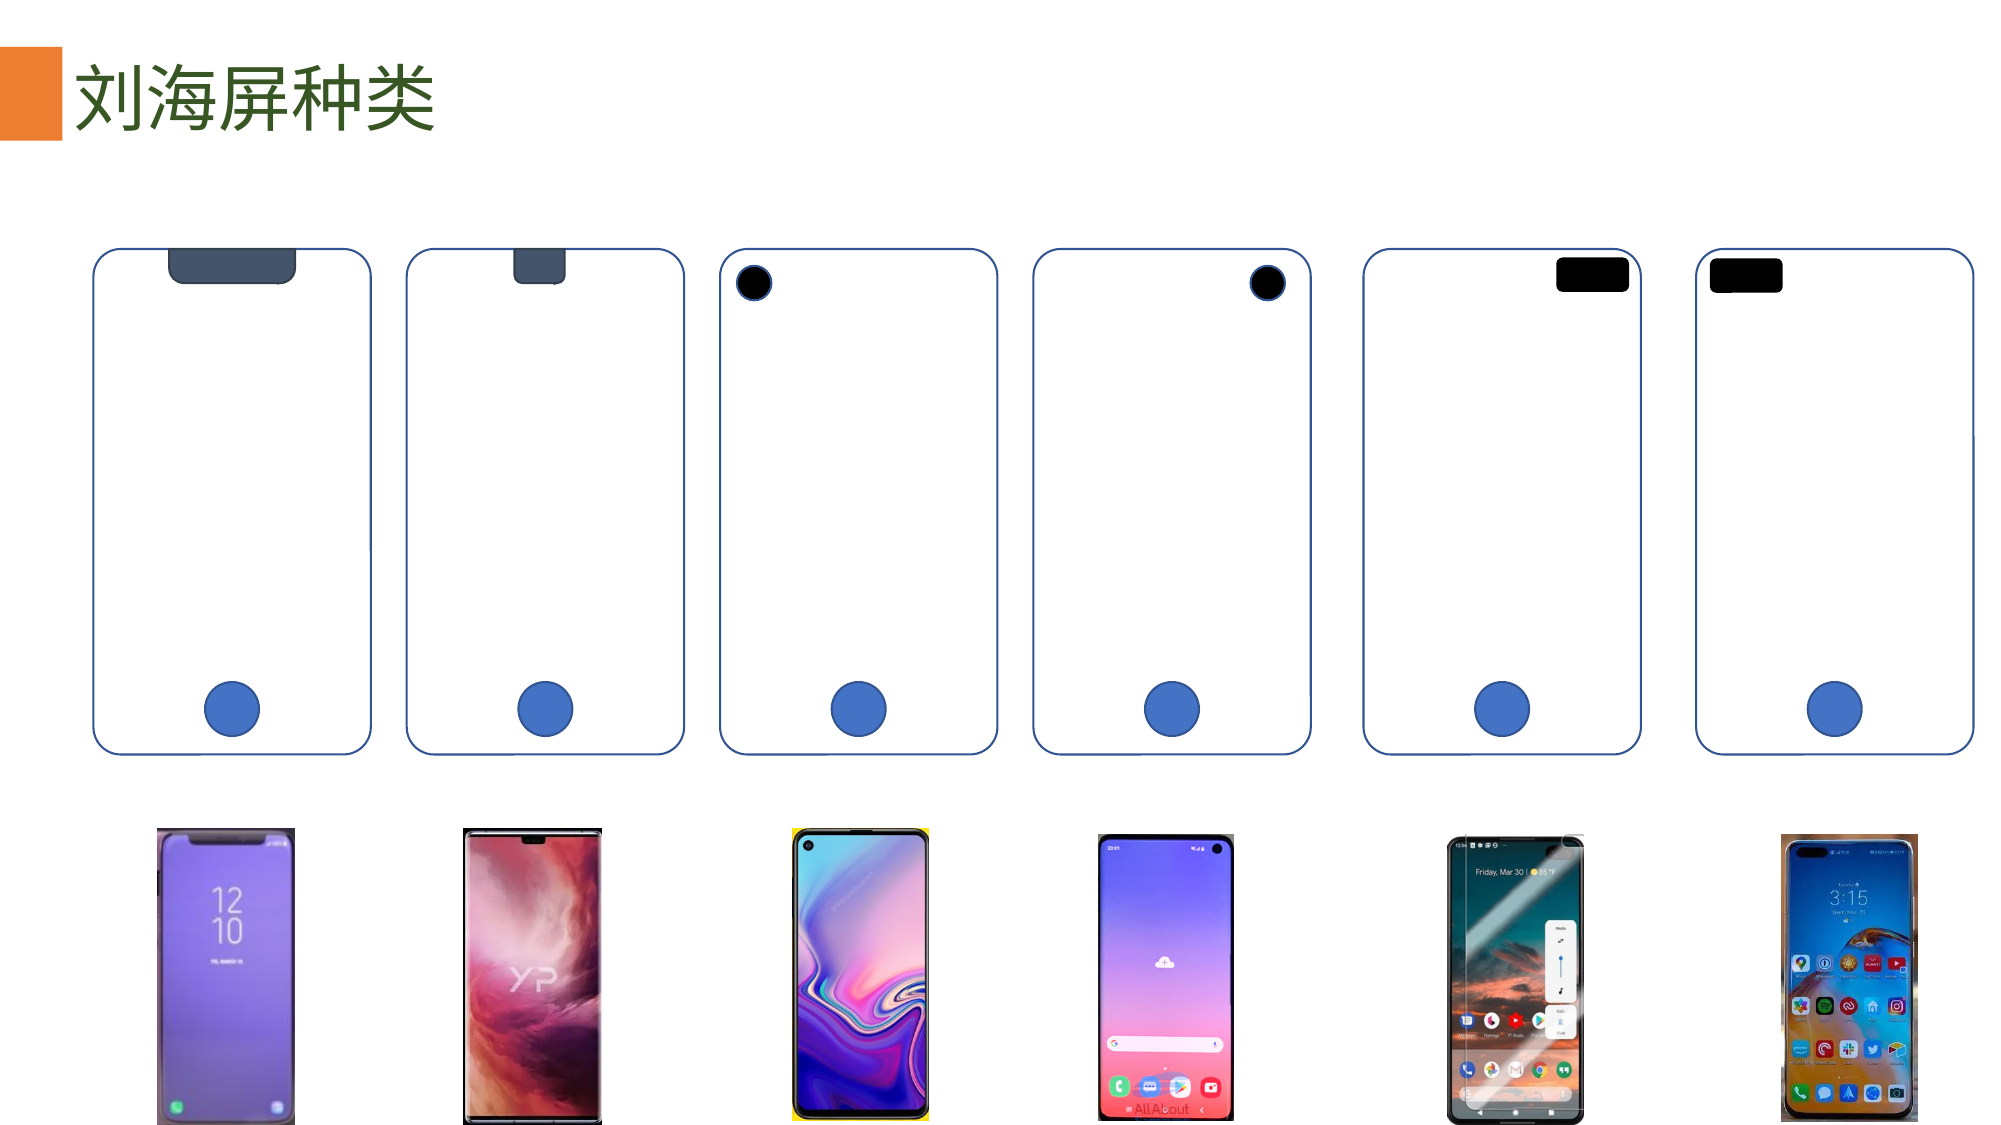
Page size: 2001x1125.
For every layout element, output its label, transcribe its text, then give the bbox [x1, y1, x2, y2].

text_box [1695, 247, 1975, 756]
text_box [1249, 264, 1287, 302]
text_box [735, 264, 773, 302]
text_box [1556, 257, 1630, 292]
text_box [1709, 258, 1783, 293]
text_box [517, 680, 574, 738]
text_box [1362, 247, 1642, 756]
text_box [1474, 680, 1531, 738]
text_box [513, 248, 566, 286]
picture [792, 828, 929, 1121]
picture [1446, 834, 1584, 1125]
text_box [1806, 680, 1863, 738]
picture [156, 828, 296, 1125]
picture [1098, 834, 1234, 1121]
text_box 刘海屏种类 [62, 47, 1938, 144]
text_box [168, 248, 297, 285]
picture [1781, 834, 1918, 1122]
text_box [1143, 680, 1201, 738]
text_box [204, 680, 261, 738]
text_box [92, 247, 372, 756]
text_box [719, 247, 999, 756]
text_box [1032, 247, 1312, 756]
picture [463, 828, 602, 1125]
text_box [405, 247, 686, 756]
text_box [830, 680, 887, 738]
